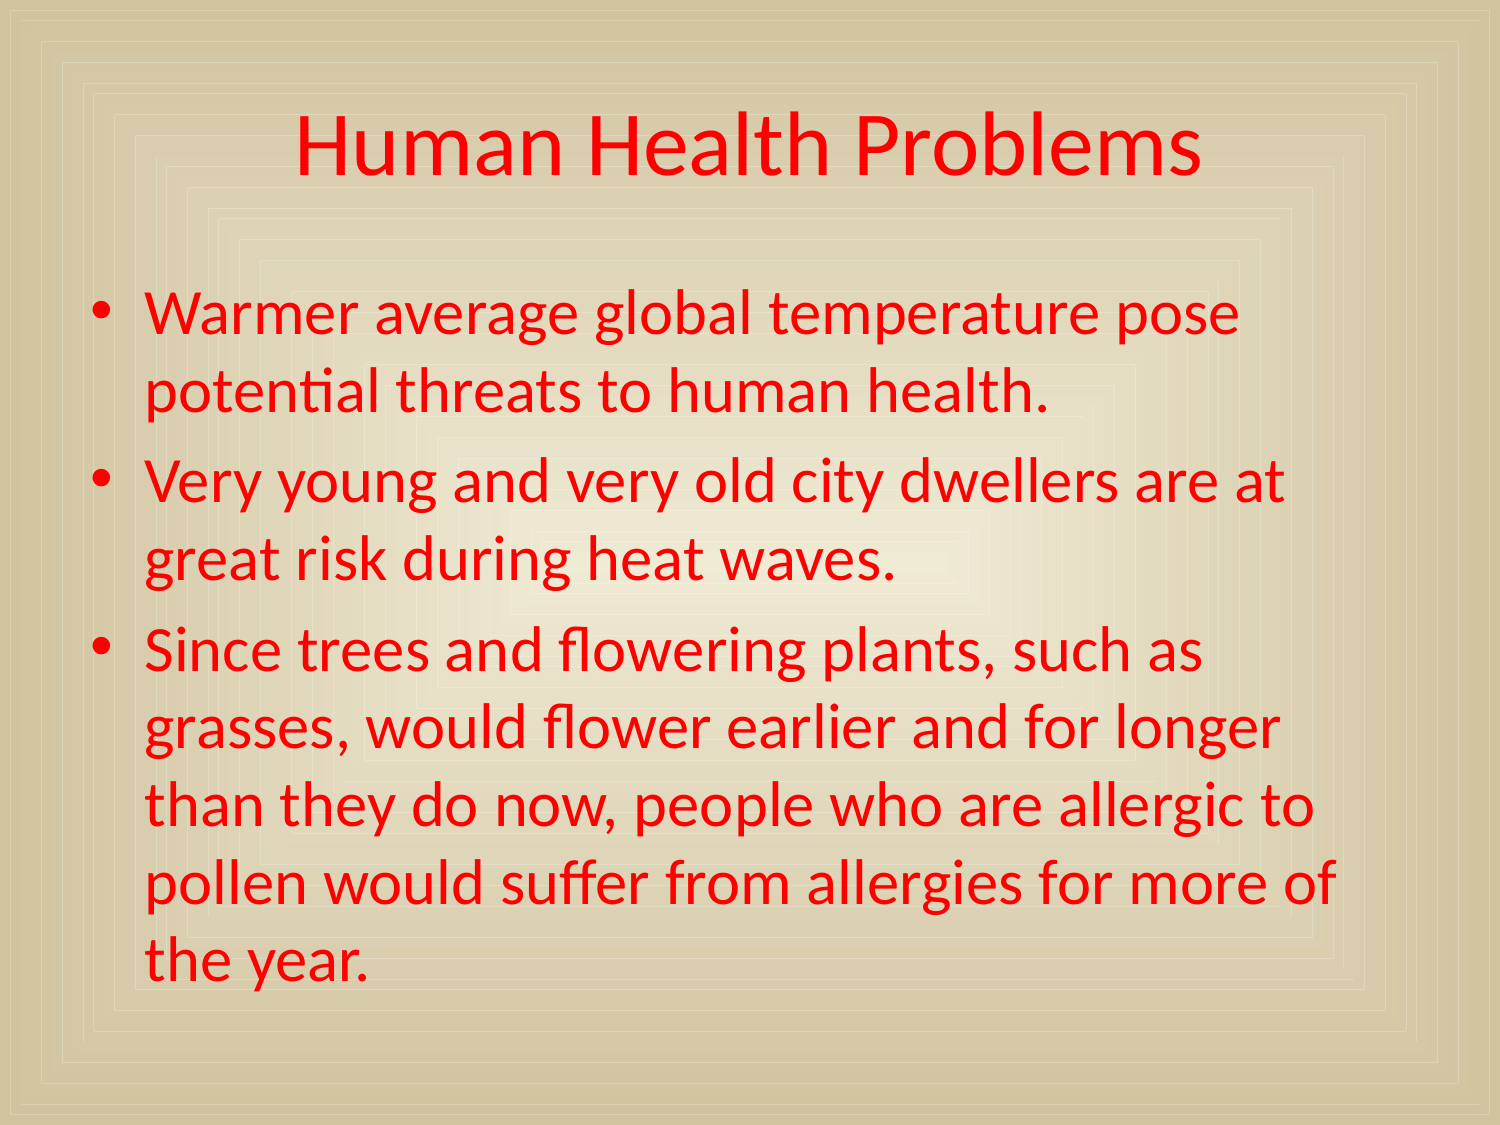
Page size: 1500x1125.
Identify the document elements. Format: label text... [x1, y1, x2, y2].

title Human Health Problems [75, 45, 1425, 233]
list Warmer average global temperature pose potential threats to human health. Very young and very old city dwellers are at great risk during heat waves. Since trees and flowering plants, such as grasses, would flower earlier and for longer than they do now, people who are allergic to pollen would suffer from allergies for more of the year. [75, 262, 1425, 1005]
